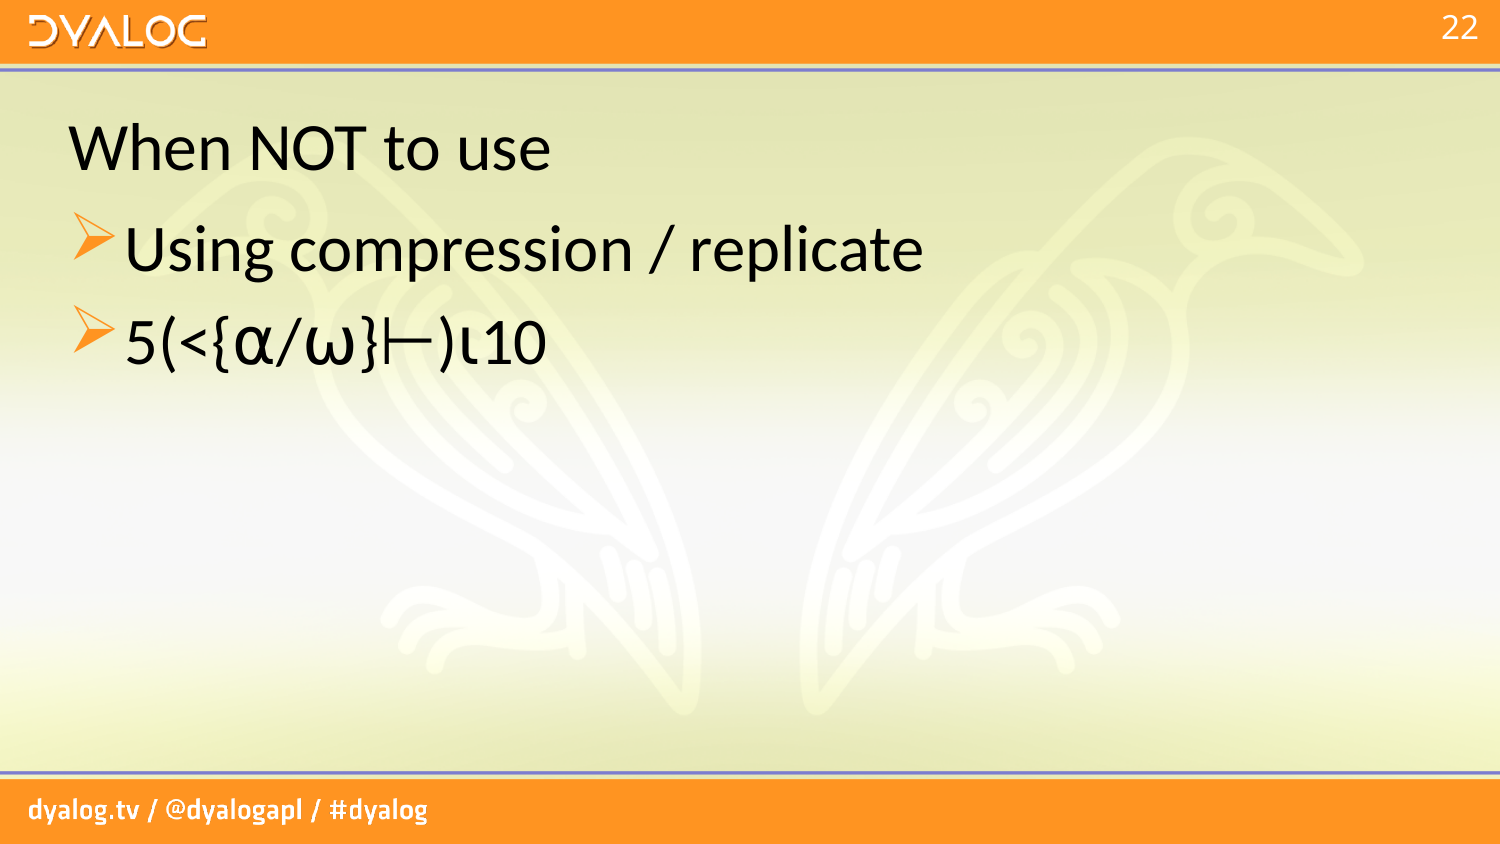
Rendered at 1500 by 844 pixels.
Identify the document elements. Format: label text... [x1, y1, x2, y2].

list Using compression / replicate 5(<{⍺/⍵}⊢)⍳10 [53, 196, 1425, 754]
title When NOT to use [53, 94, 1425, 192]
picture [0, 0, 1500, 844]
